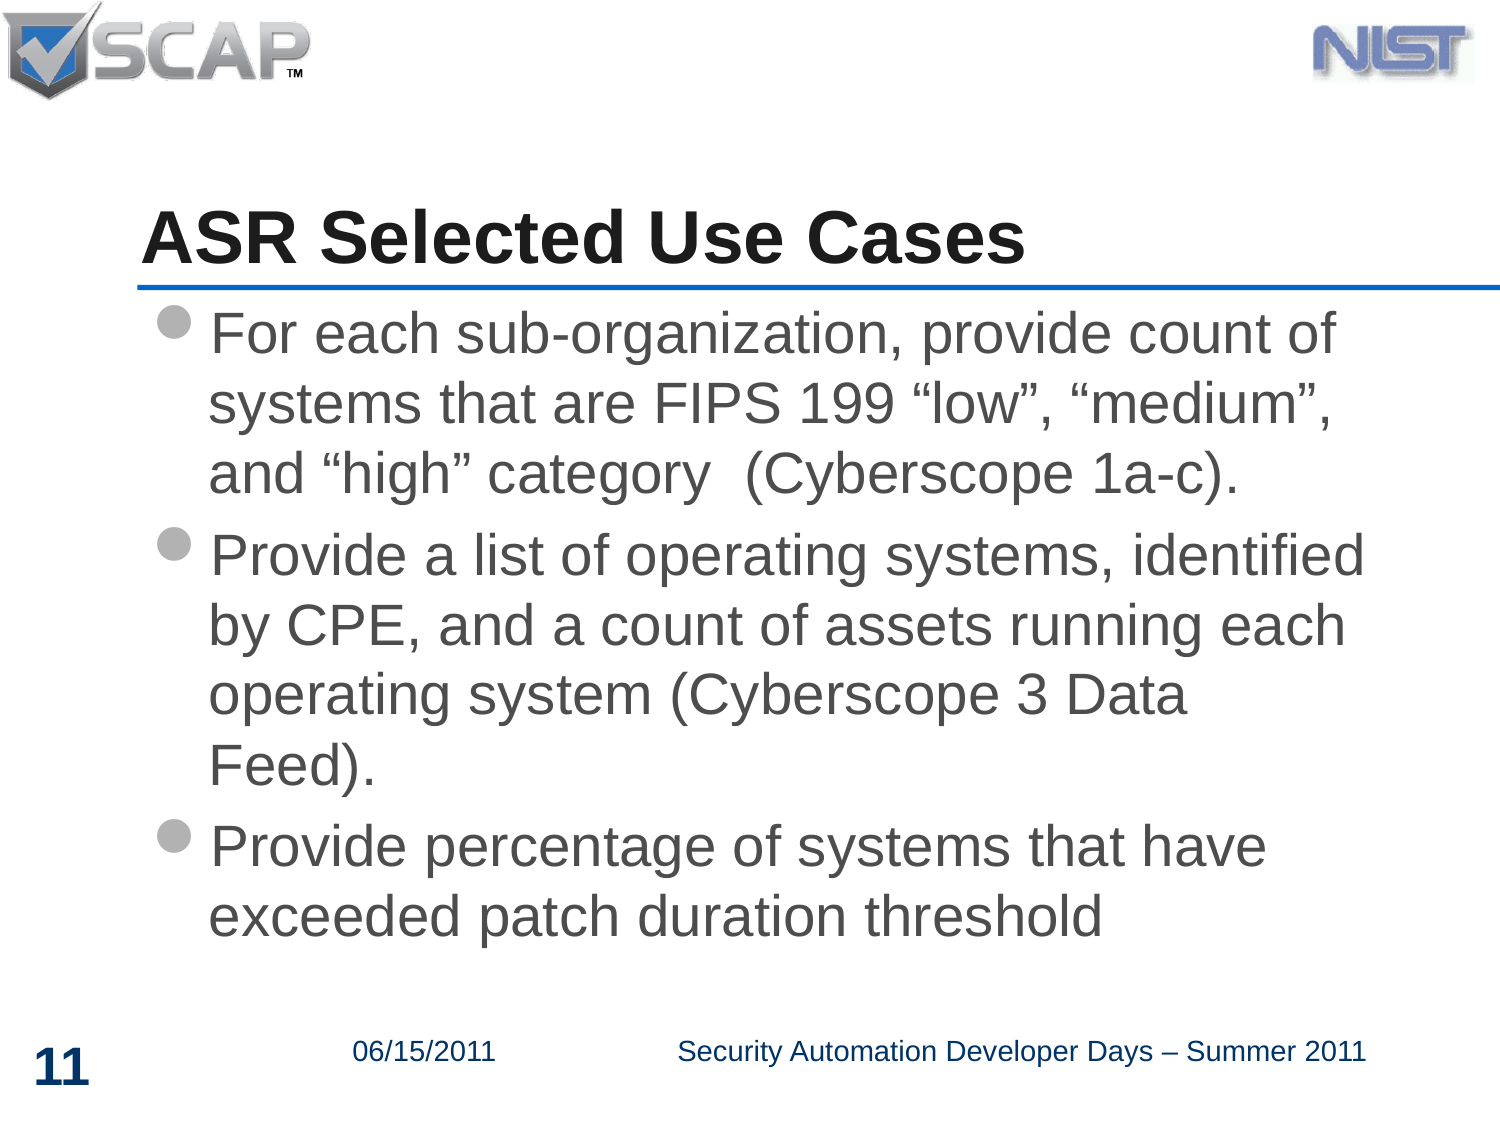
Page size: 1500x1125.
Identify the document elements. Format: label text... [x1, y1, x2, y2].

list For each sub-organization, provide count of systems that are FIPS 199 “low”, “medium”, and “high” category (Cyberscope 1a-c). Provide a list of operating systems, identified by CPE, and a count of assets running each operating system (Cyberscope 3 Data Feed). Provide percentage of systems that have exceeded patch duration threshold [137, 287, 1400, 1026]
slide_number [337, 1026, 662, 1103]
picture [0, 0, 313, 103]
picture [1312, 24, 1475, 83]
slide_number 11 [13, 1023, 111, 1105]
footer Security Automation Developer Days – Summer 2011 [662, 1025, 1426, 1103]
title ASR Selected Use Cases [124, 99, 1426, 288]
